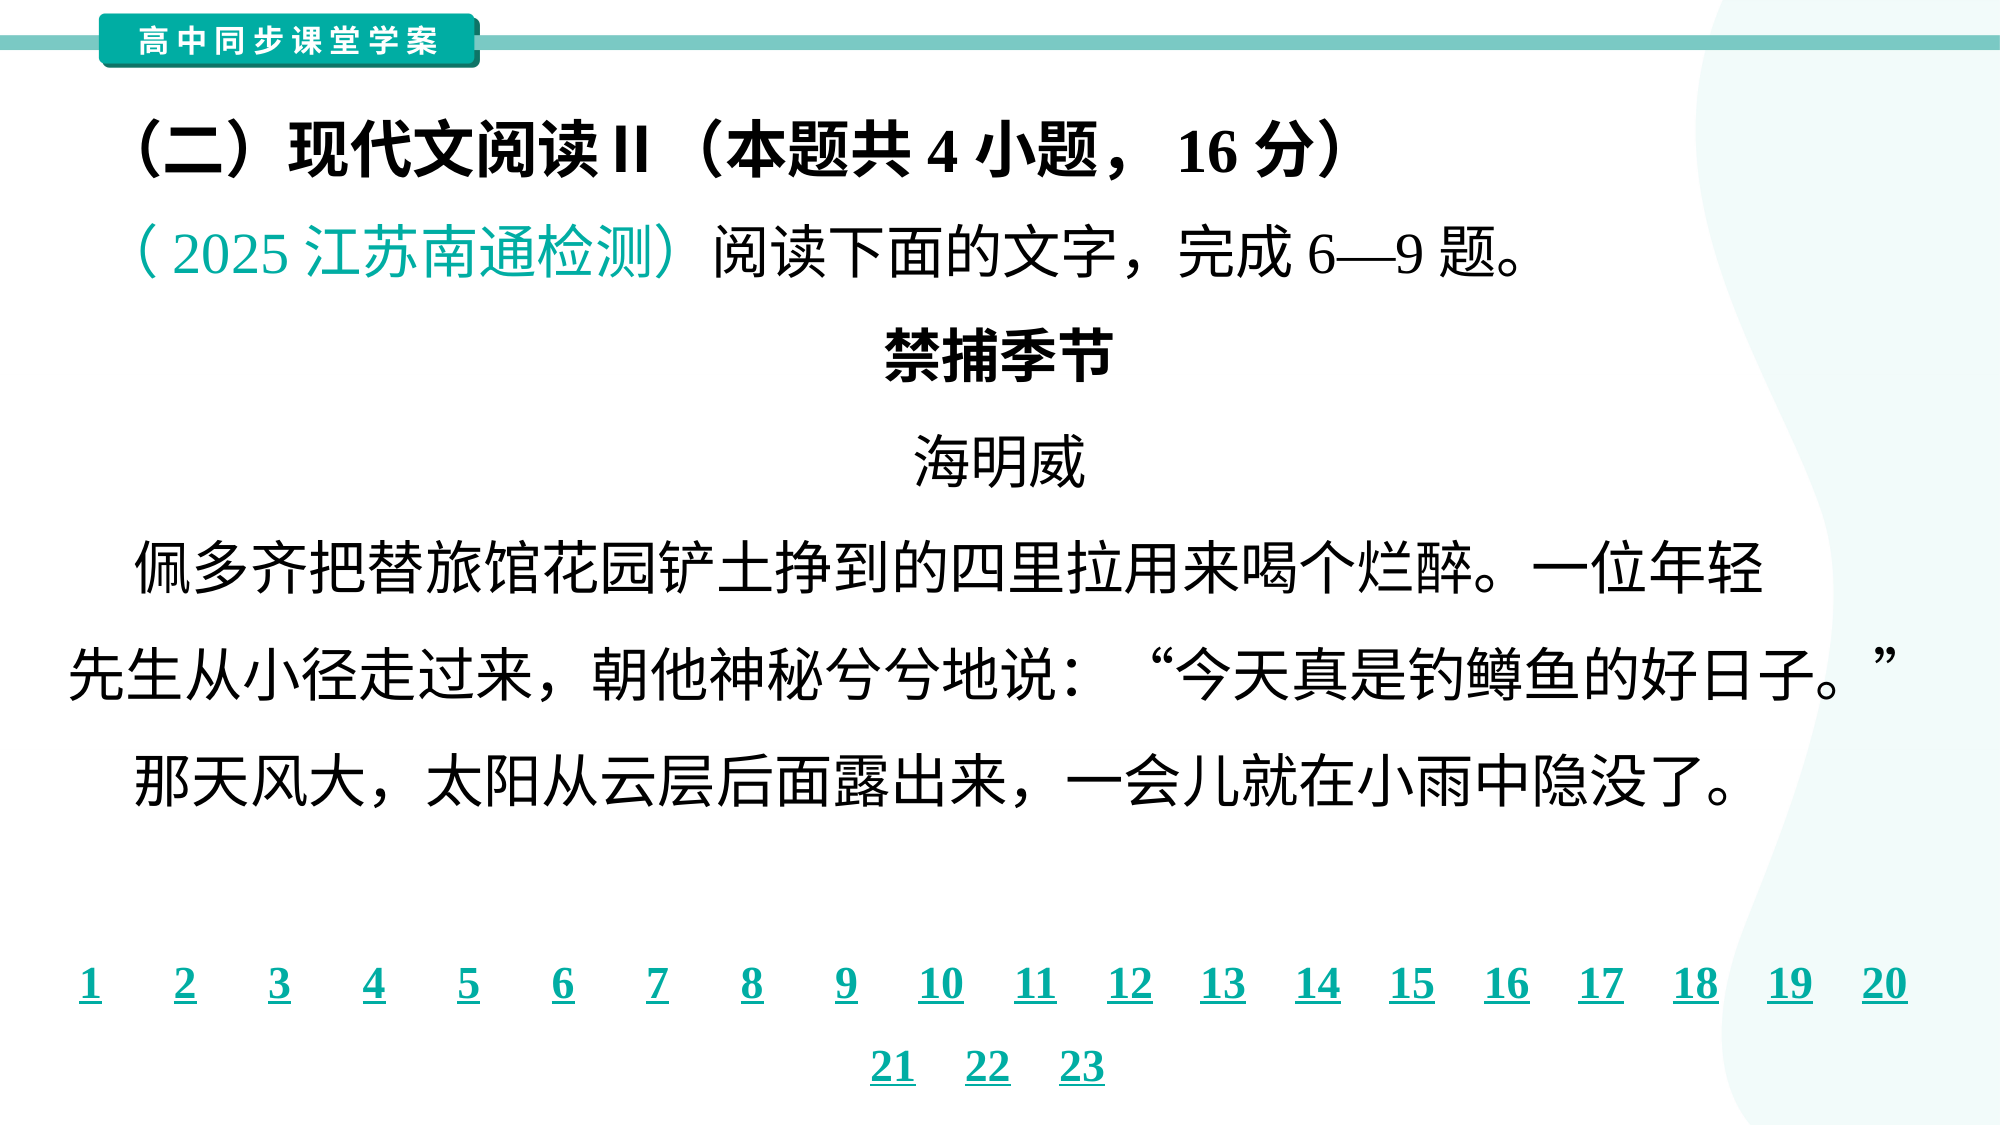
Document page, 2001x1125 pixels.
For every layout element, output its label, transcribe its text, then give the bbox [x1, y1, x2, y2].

picture [0, 0, 2000, 1125]
text_box （二）现代文阅读Ⅱ（本题共4小题，16分） [100, 76, 1899, 183]
text_box 禁捕季节 海明威 佩多齐把替旅馆花园铲土挣到的四里拉用来喝个烂醉。一位年轻 先生从小径走过来，朝他神秘兮兮地说：“今天真是钓鳟鱼的好日子。” 那天风大，太阳从云层后面露出来，一会儿就在小雨中隐没了。 [100, 282, 1899, 814]
text_box （2025江苏南通检测）阅读下面的文字，完成6—9题。 [100, 183, 1899, 282]
